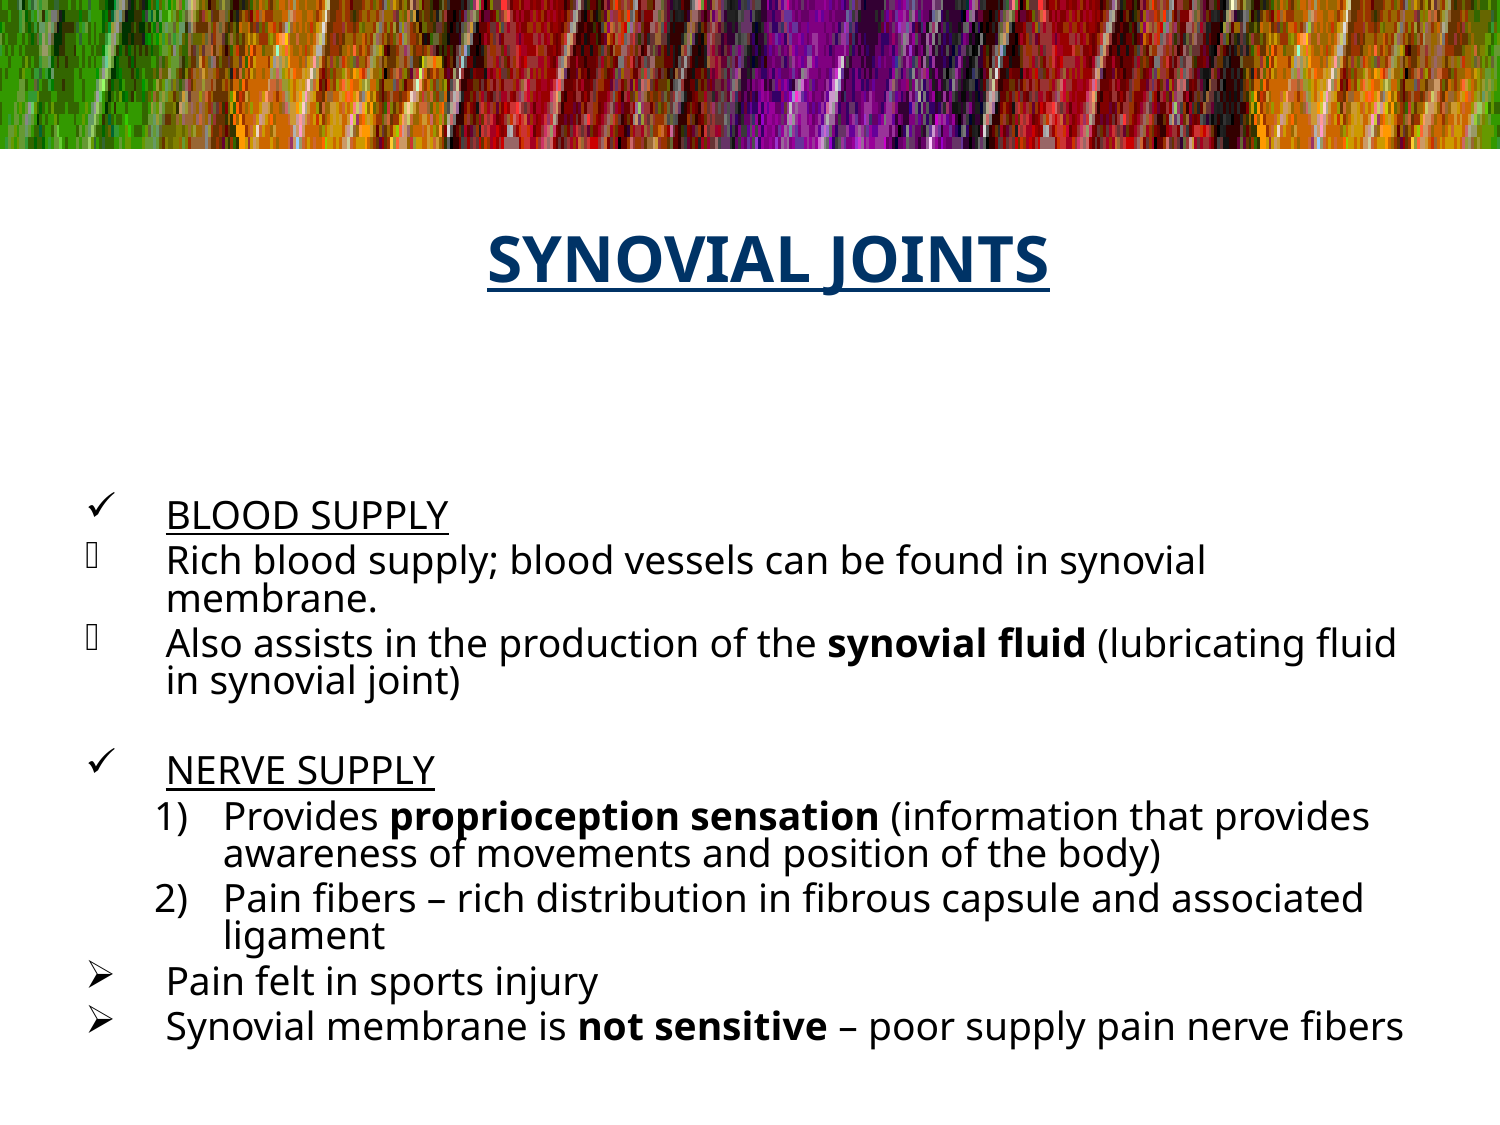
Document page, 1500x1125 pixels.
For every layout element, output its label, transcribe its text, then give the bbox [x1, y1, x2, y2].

list BLOOD SUPPLY Rich blood supply; blood vessels can be found in synovial membrane. Also assists in the production of the synovial fluid (lubricating fluid in synovial joint) NERVE SUPPLY Provides proprioception sensation (information that provides awareness of movements and position of the body) Pain fibers – rich distribution in fibrous capsule and associated ligament Pain felt in sports injury Synovial membrane is not sensitive – poor supply pain nerve fibers [70, 491, 1421, 1068]
title SYNOVIAL JOINTS [93, 210, 1444, 304]
picture [0, 0, 1500, 149]
